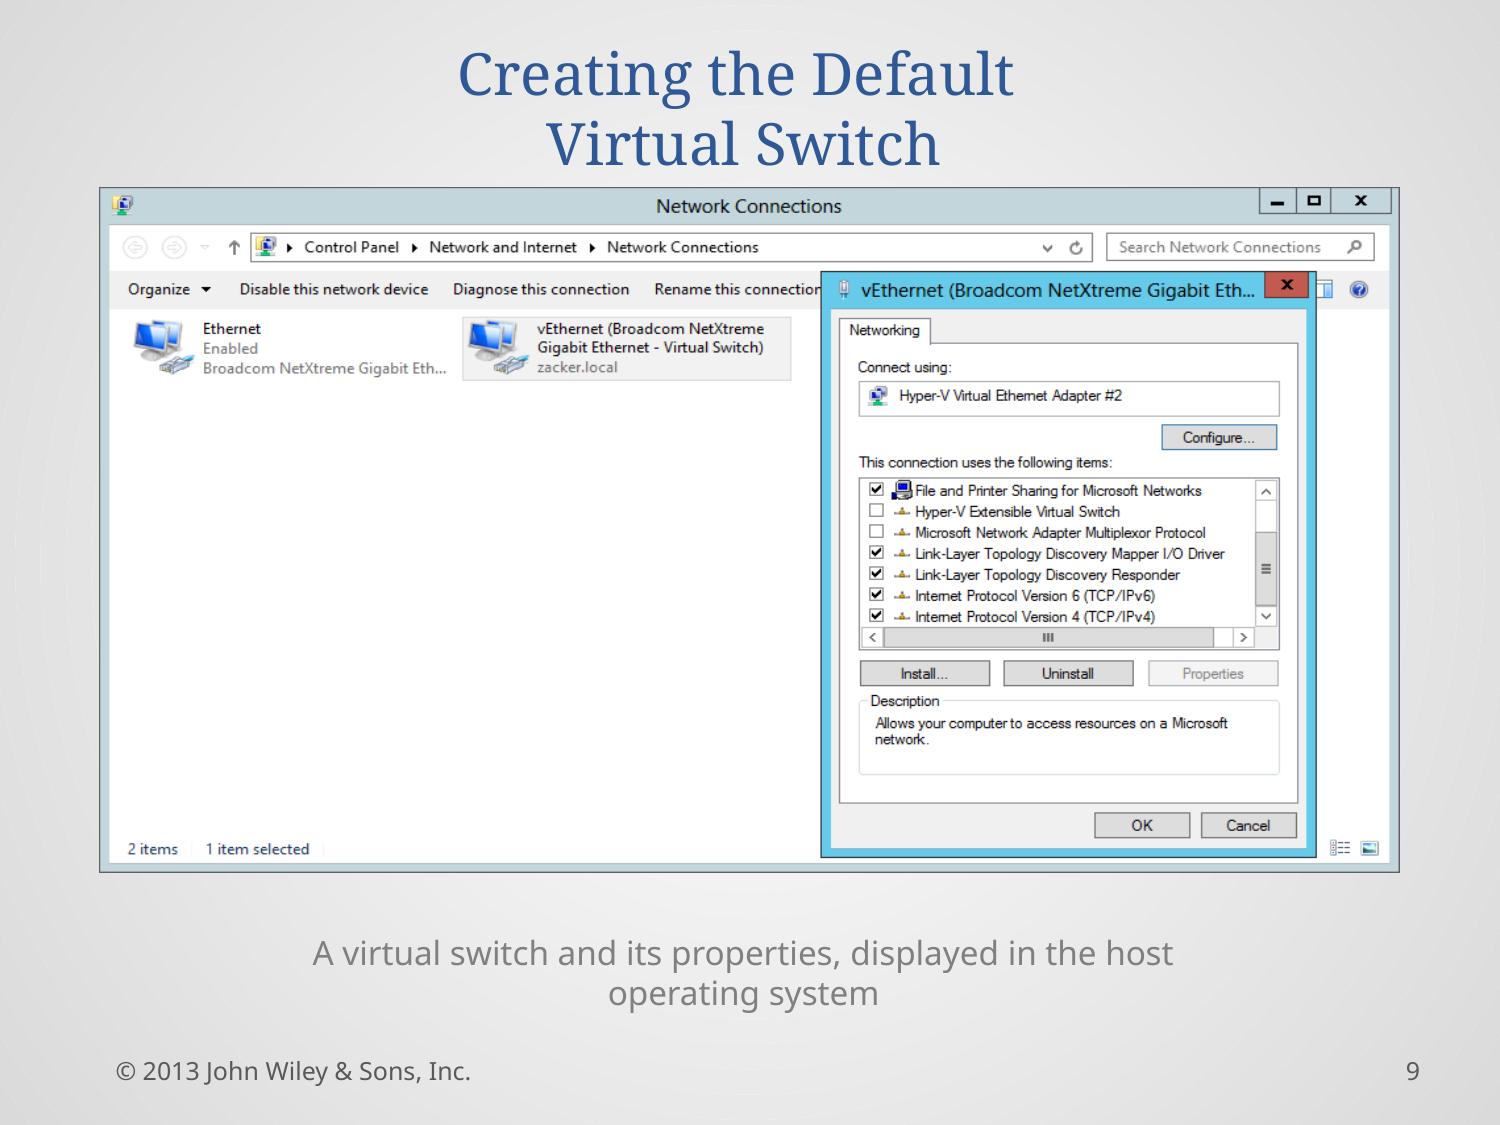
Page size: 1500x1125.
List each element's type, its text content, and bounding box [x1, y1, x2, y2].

footer © 2013 John Wiley & Sons, Inc. [108, 1042, 576, 1103]
list A virtual switch and its properties, displayed in the host operating system [275, 941, 1213, 1041]
slide_number 9 [1401, 1042, 1494, 1103]
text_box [99, 187, 1401, 933]
title Creating the Default Virtual Switch [275, 37, 1213, 185]
